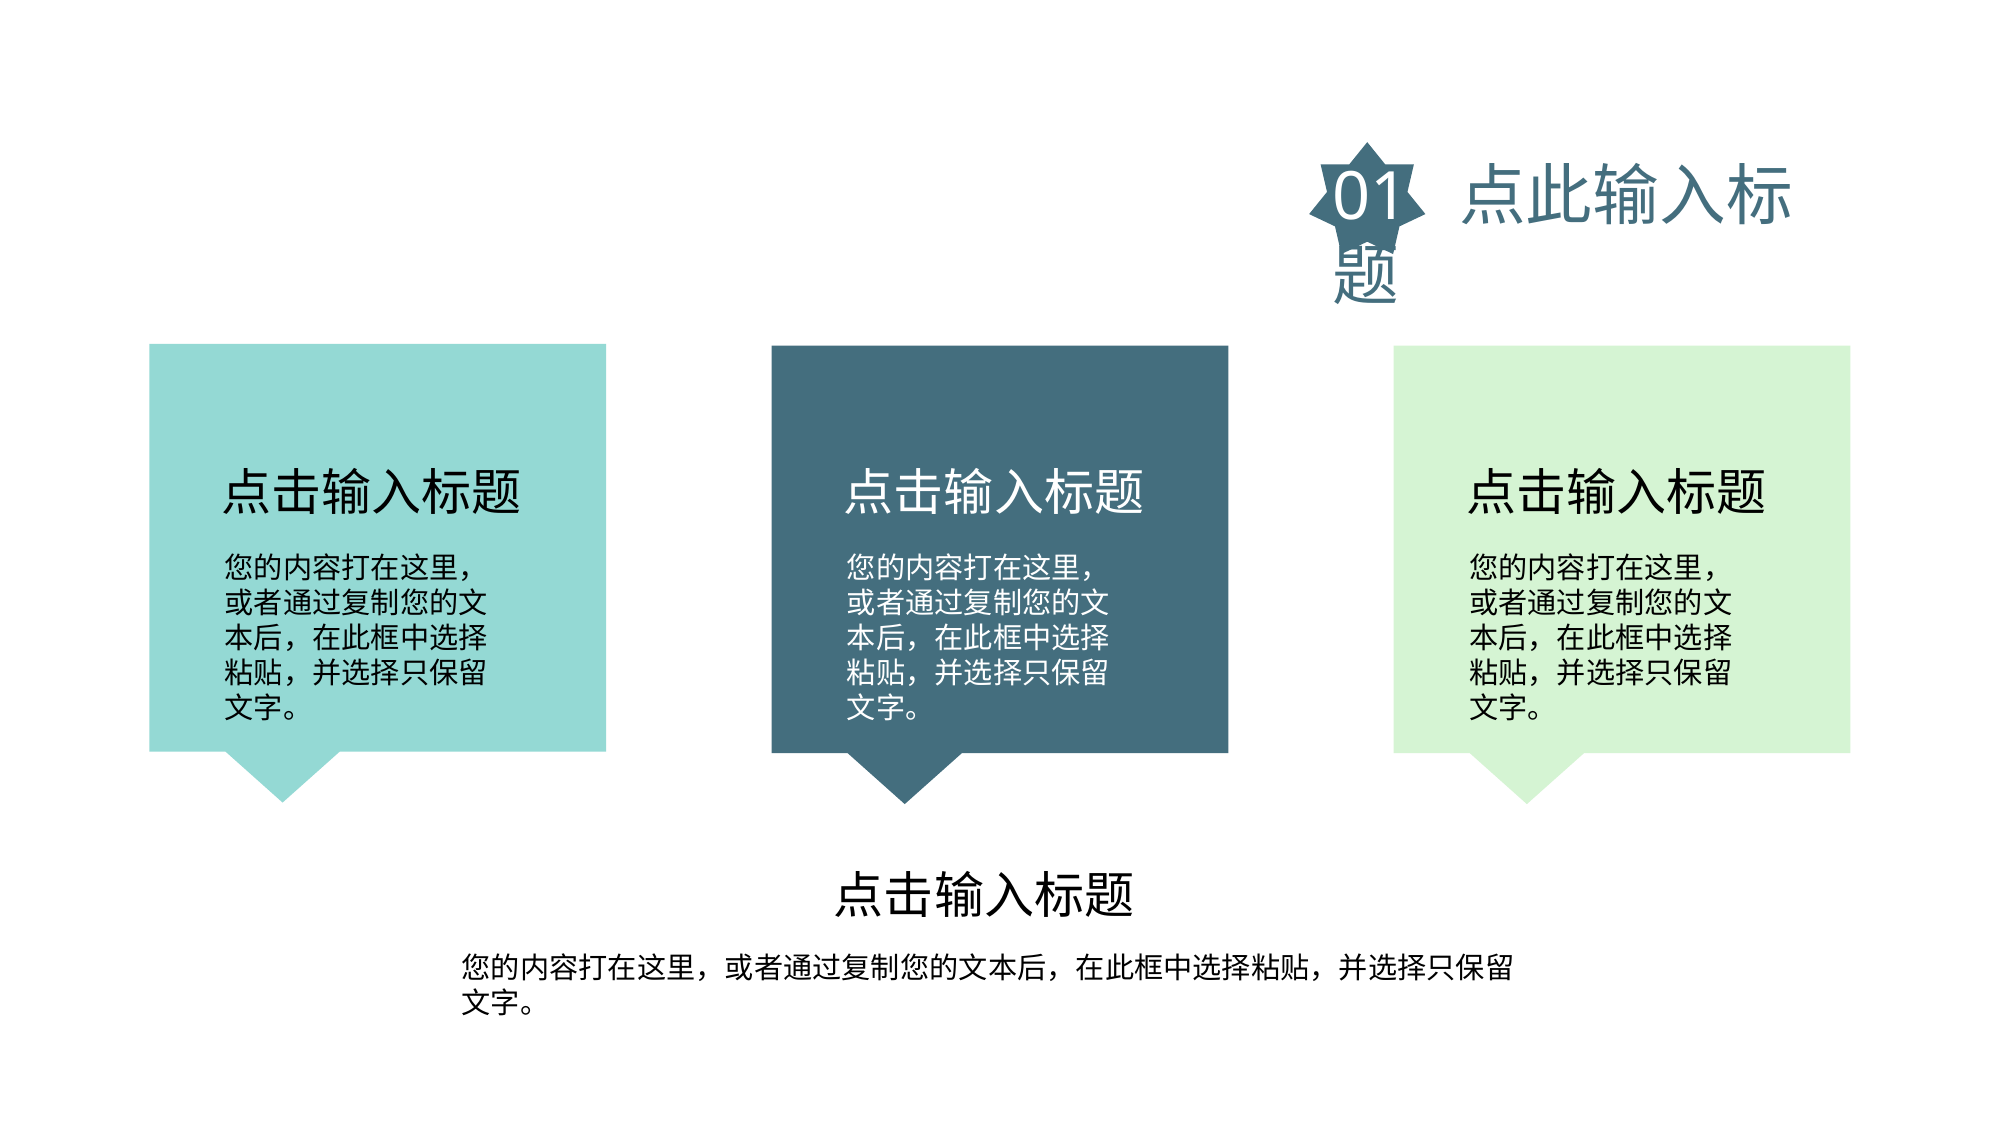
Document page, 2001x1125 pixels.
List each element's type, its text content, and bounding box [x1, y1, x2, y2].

text_box 点击输入标题 [206, 453, 549, 529]
text_box 您的内容打在这里，或者通过复制您的文本后，在此框中选择粘贴，并选择只保留文字。 [832, 542, 1143, 732]
text_box 点击输入标题 [1451, 453, 1793, 529]
text_box 点击输入标题 [819, 855, 1161, 931]
text_box 您的内容打在这里，或者通过复制您的文本后，在此框中选择粘贴，并选择只保留文字。 [1454, 542, 1765, 732]
text_box 您的内容打在这里，或者通过复制您的文本后，在此框中选择粘贴，并选择只保留文字。 [446, 941, 1554, 1027]
text_box [770, 344, 1230, 806]
text_box [148, 342, 608, 804]
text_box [1309, 142, 1870, 255]
text_box [1392, 344, 1852, 806]
text_box 点击输入标题 [829, 453, 1171, 529]
text_box 您的内容打在这里，或者通过复制您的文本后，在此框中选择粘贴，并选择只保留文字。 [210, 542, 521, 732]
